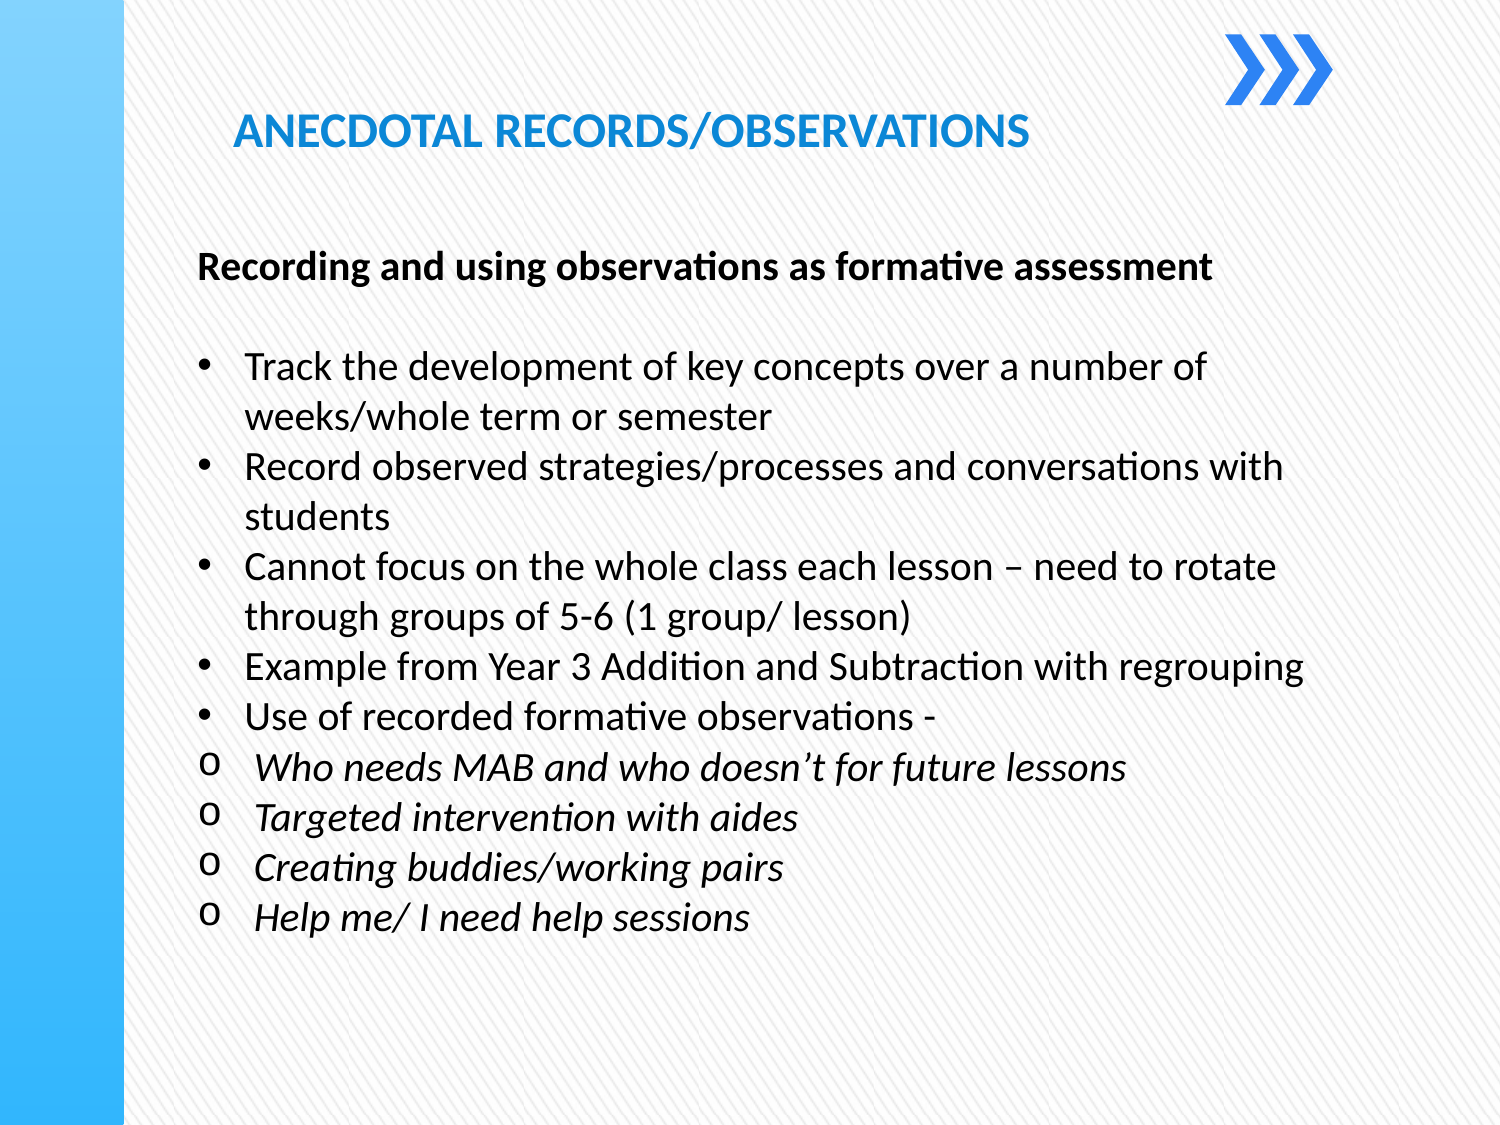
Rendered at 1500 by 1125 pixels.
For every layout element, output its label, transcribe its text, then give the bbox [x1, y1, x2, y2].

text_box ANECDOTAL RECORDS/OBSERVATIONS [218, 89, 1164, 165]
text_box Recording and using observations as formative assessment Track the development of key concepts over a number of weeks/whole term or semester Record observed strategies/processes and conversations with students Cannot focus on the whole class each lesson – need to rotate through groups of 5-6 (1 group/ lesson) Example from Year 3 Addition and Subtraction with regrouping Use of recorded formative observations - Who needs MAB and who doesn’t for future lessons Targeted intervention with aides Creating buddies/working pairs Help me/ I need help sessions [182, 231, 1435, 947]
